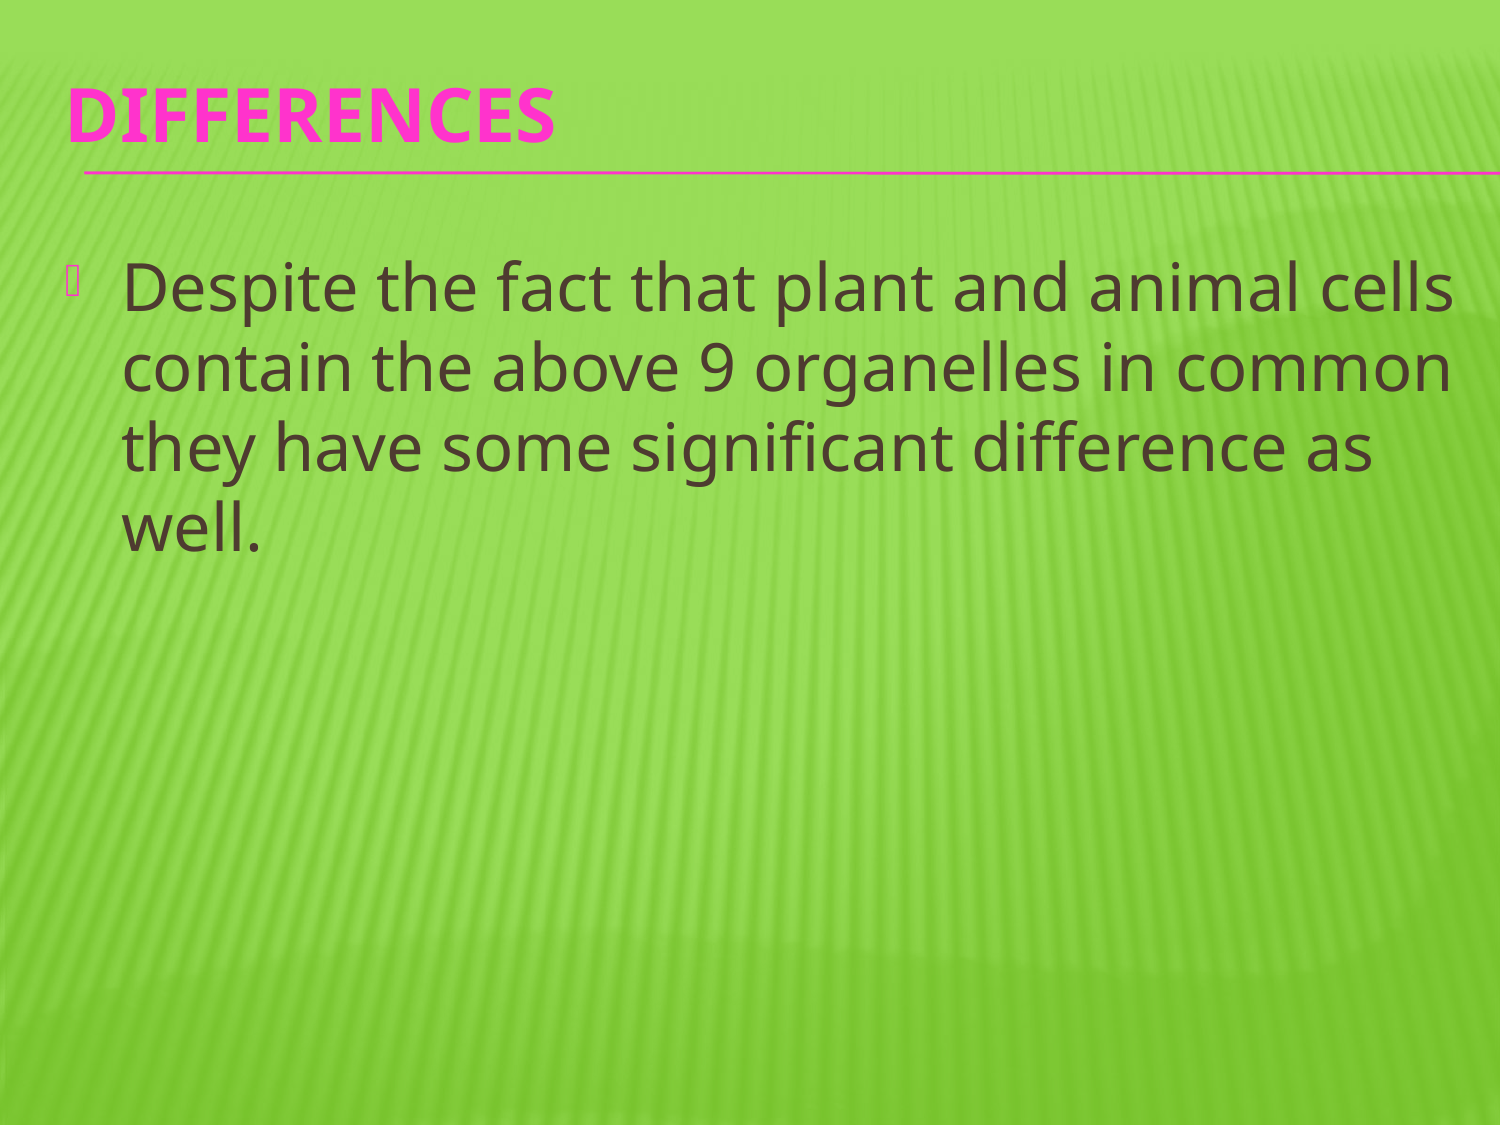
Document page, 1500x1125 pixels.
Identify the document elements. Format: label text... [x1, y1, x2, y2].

list Despite the fact that plant and animal cells contain the above 9 organelles in common they have some significant difference as well. [50, 237, 1475, 998]
title DIFFERENCES [50, 37, 1475, 188]
